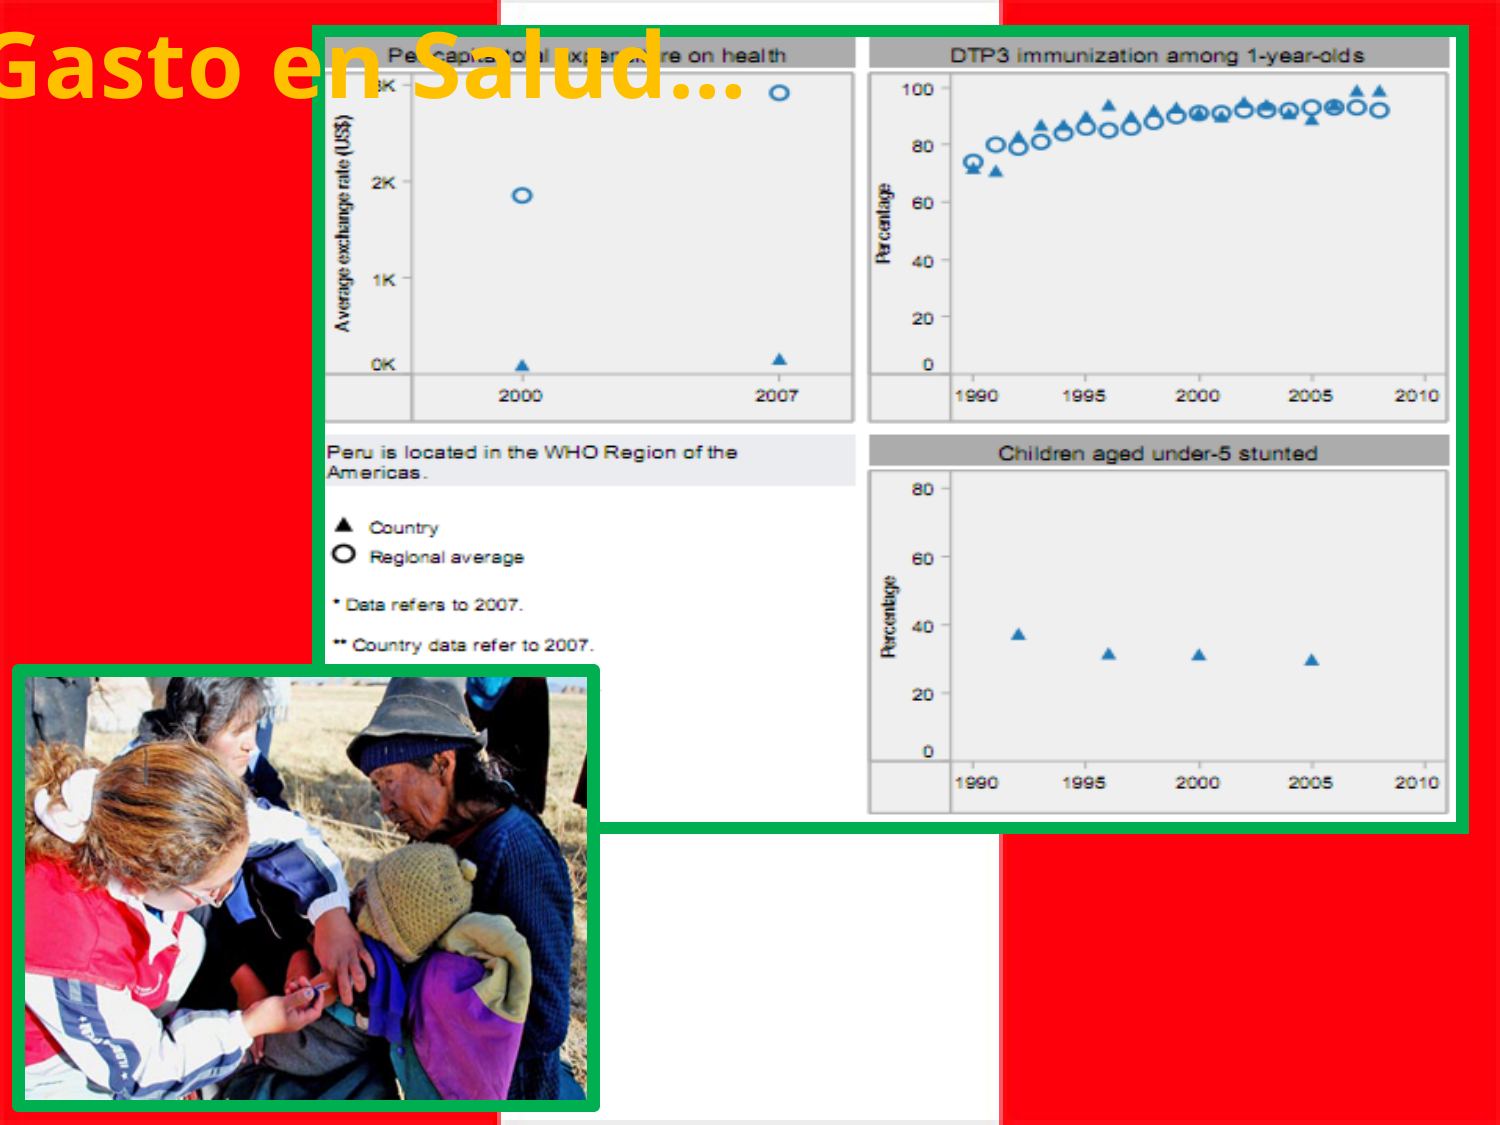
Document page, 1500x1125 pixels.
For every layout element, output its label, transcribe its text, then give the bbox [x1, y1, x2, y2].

picture [0, 0, 1500, 1125]
picture [24, 37, 1457, 1101]
text_box Gasto en Salud… [0, 0, 1125, 125]
